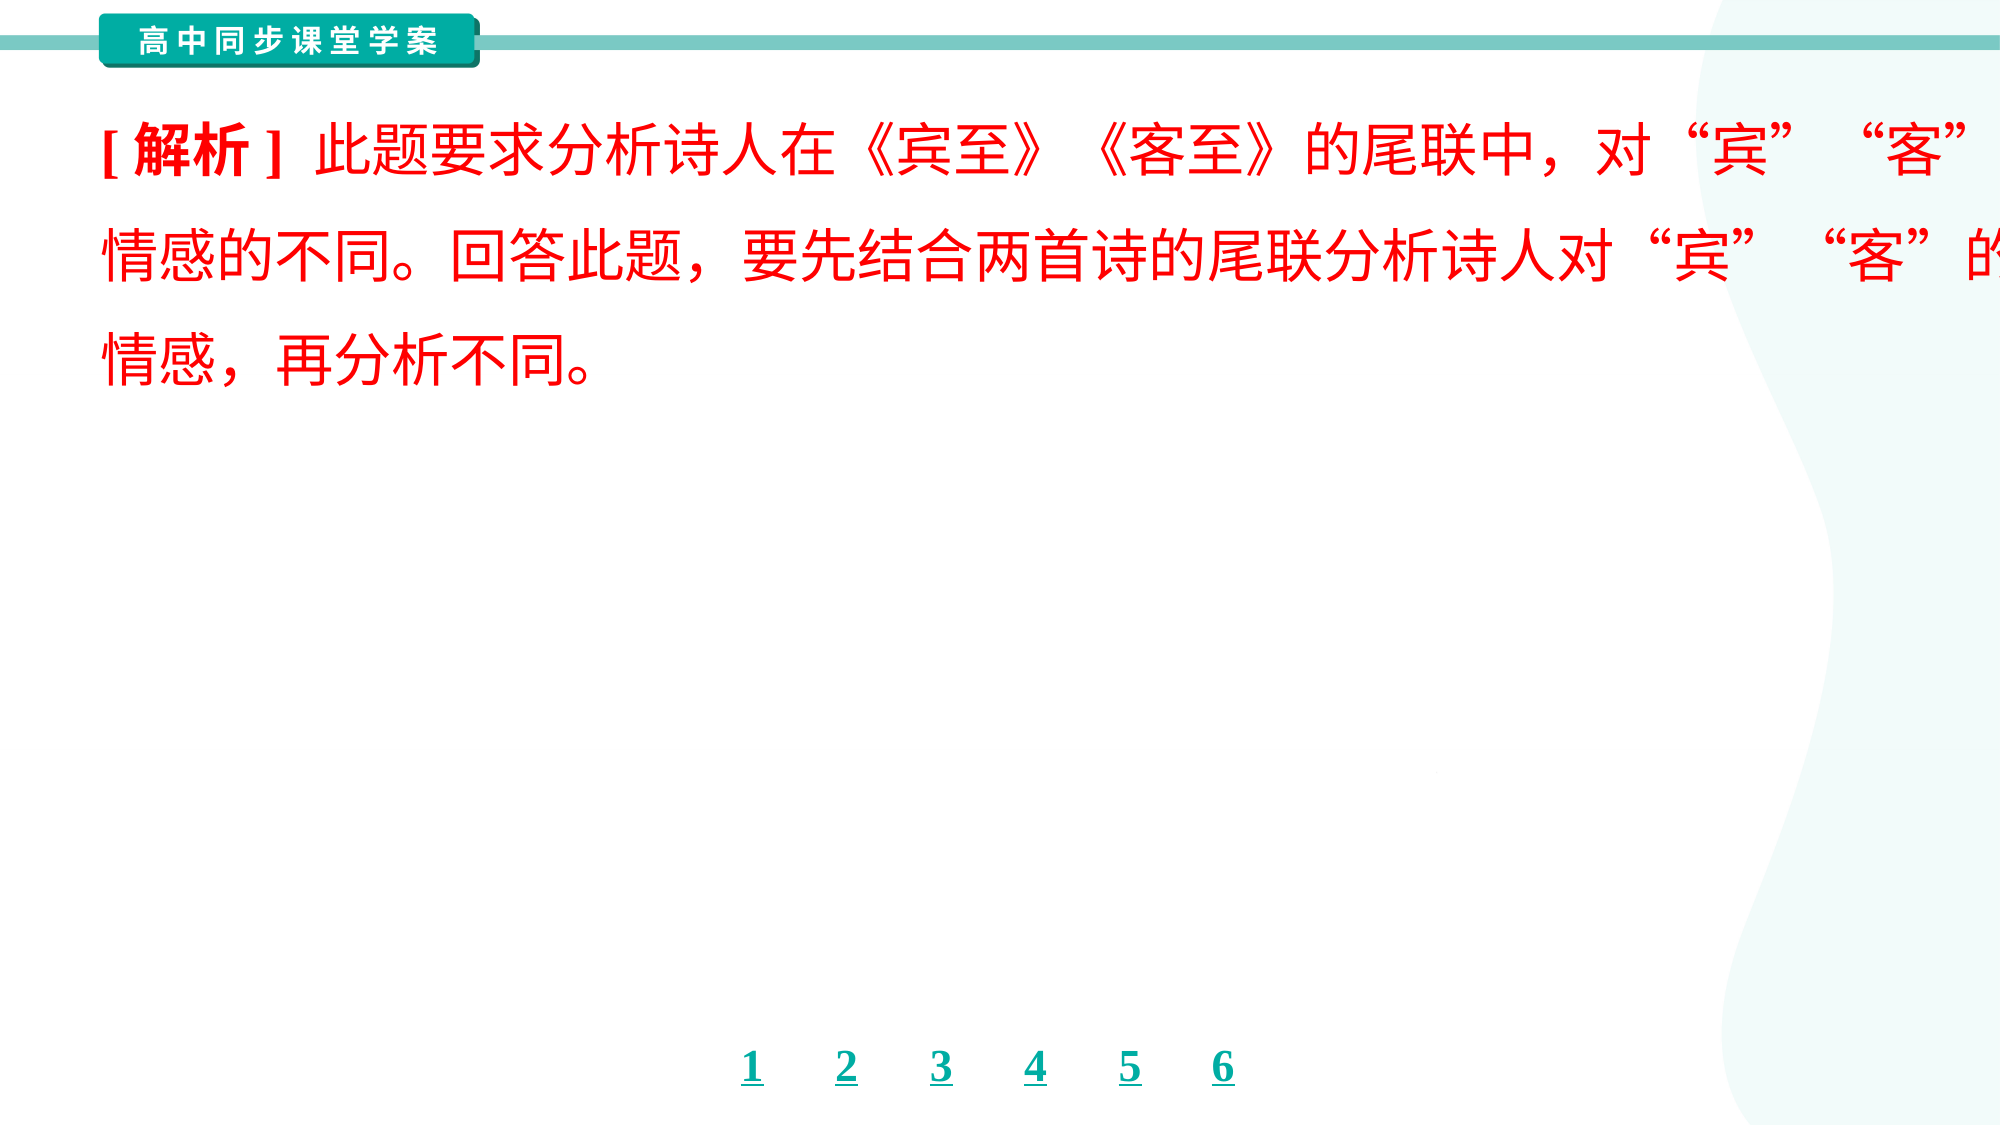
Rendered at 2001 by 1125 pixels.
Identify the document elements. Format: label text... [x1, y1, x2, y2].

picture [0, 0, 2000, 1125]
text_box [解析] 此题要求分析诗人在《宾至》《客至》的尾联中，对“宾”“客” 情感的不同。回答此题，要先结合两首诗的尾联分析诗人对“宾”“客”的 情感，再分析不同。 [100, 76, 1899, 383]
